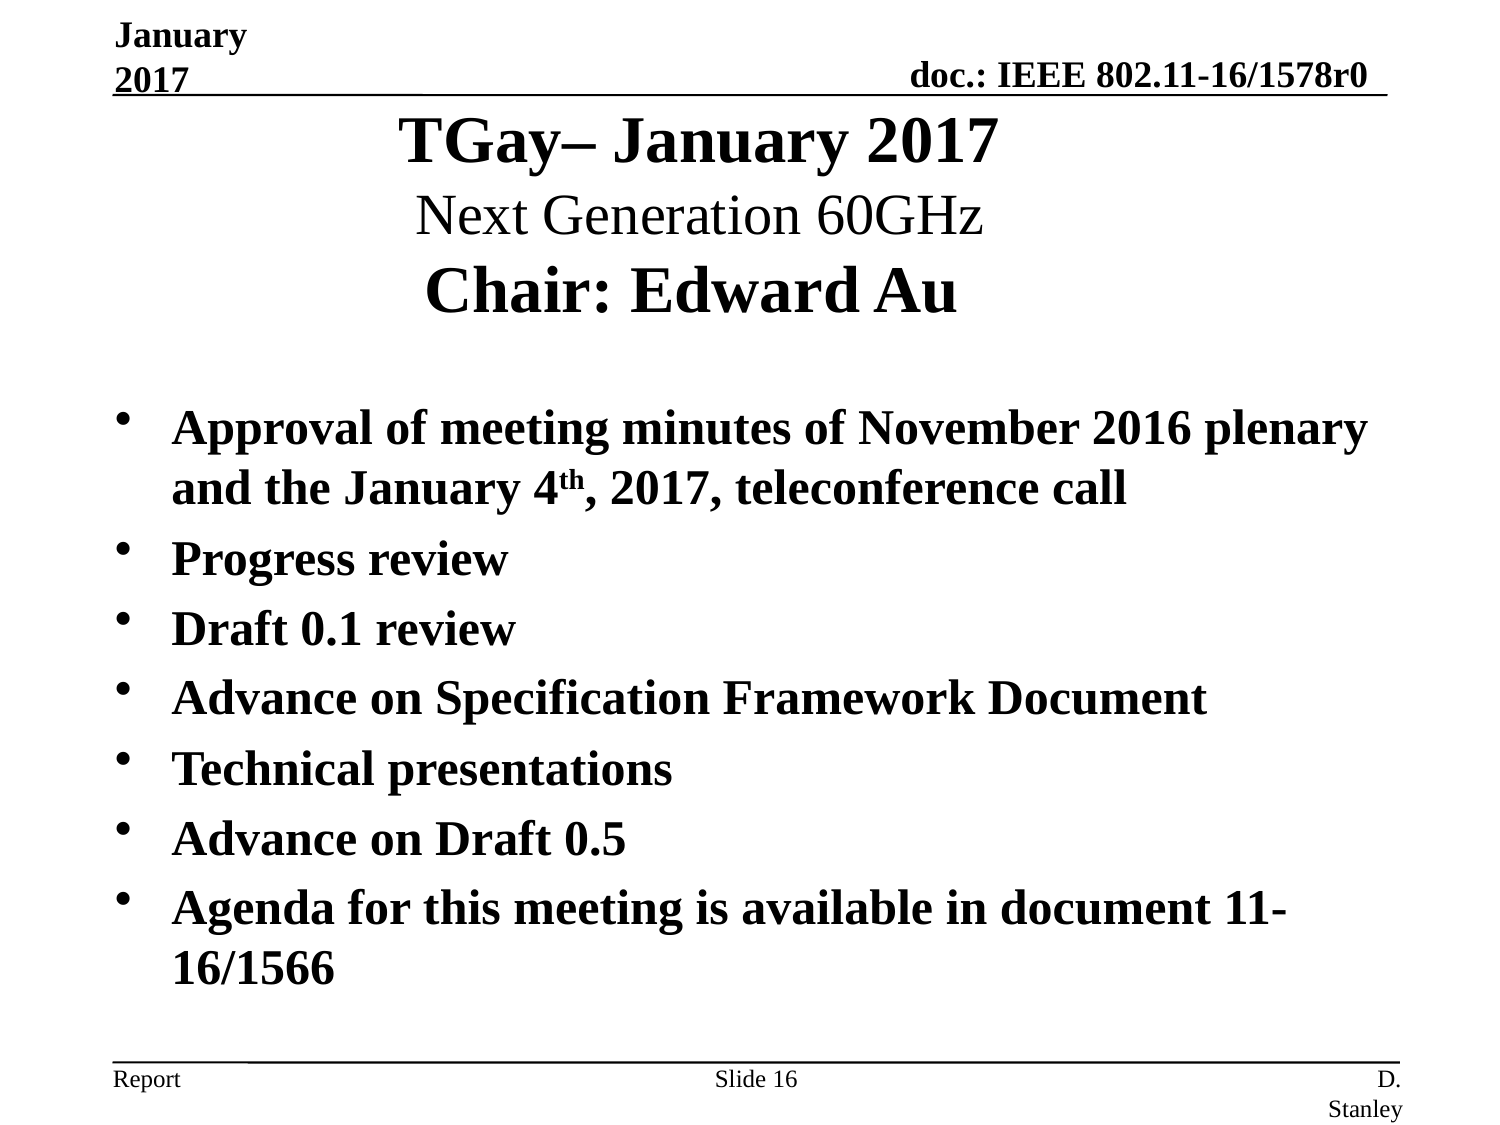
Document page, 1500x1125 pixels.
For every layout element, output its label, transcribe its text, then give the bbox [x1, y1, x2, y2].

title TGay– January 2017 Next Generation 60GHz Chair: Edward Au [62, 125, 1338, 388]
slide_number Slide 16 [712, 1062, 800, 1093]
footer D. Stanley, HP Enterprise [1325, 1062, 1402, 1093]
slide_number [114, 54, 274, 101]
list Approval of meeting minutes of November 2016 plenary and the January 4th, 2017, teleconference call Progress review Draft 0.1 review Advance on Specification Framework Document Technical presentations Advance on Draft 0.5 Agenda for this meeting is available in document 11-16/1566 [99, 387, 1388, 1025]
